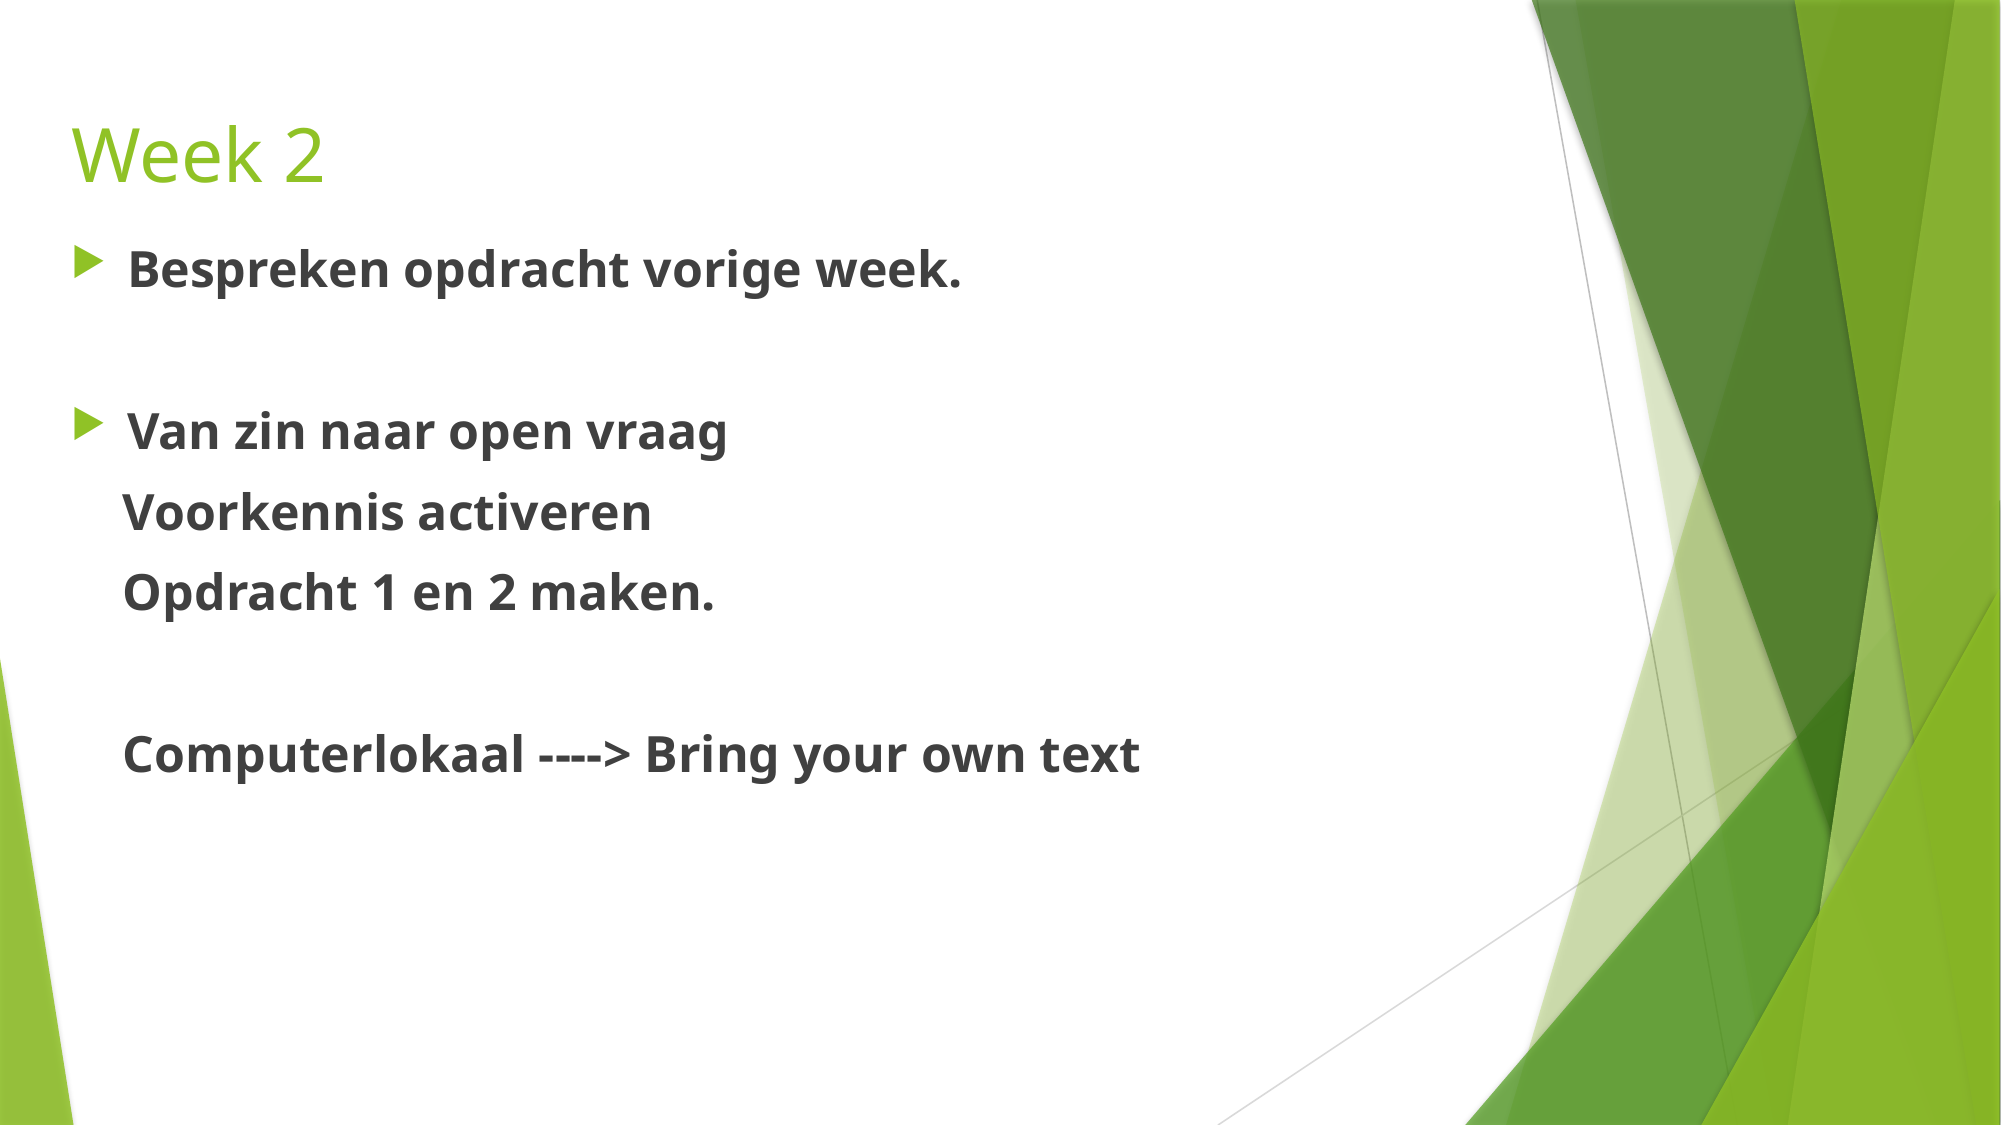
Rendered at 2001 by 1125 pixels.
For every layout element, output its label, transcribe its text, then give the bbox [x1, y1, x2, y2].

list Bespreken opdracht vorige week. Van zin naar open vraag Voorkennis activeren Opdracht 1 en 2 maken. Computerlokaal ----> Bring your own text [55, 229, 1767, 1011]
title Week 2 [56, 99, 1522, 214]
